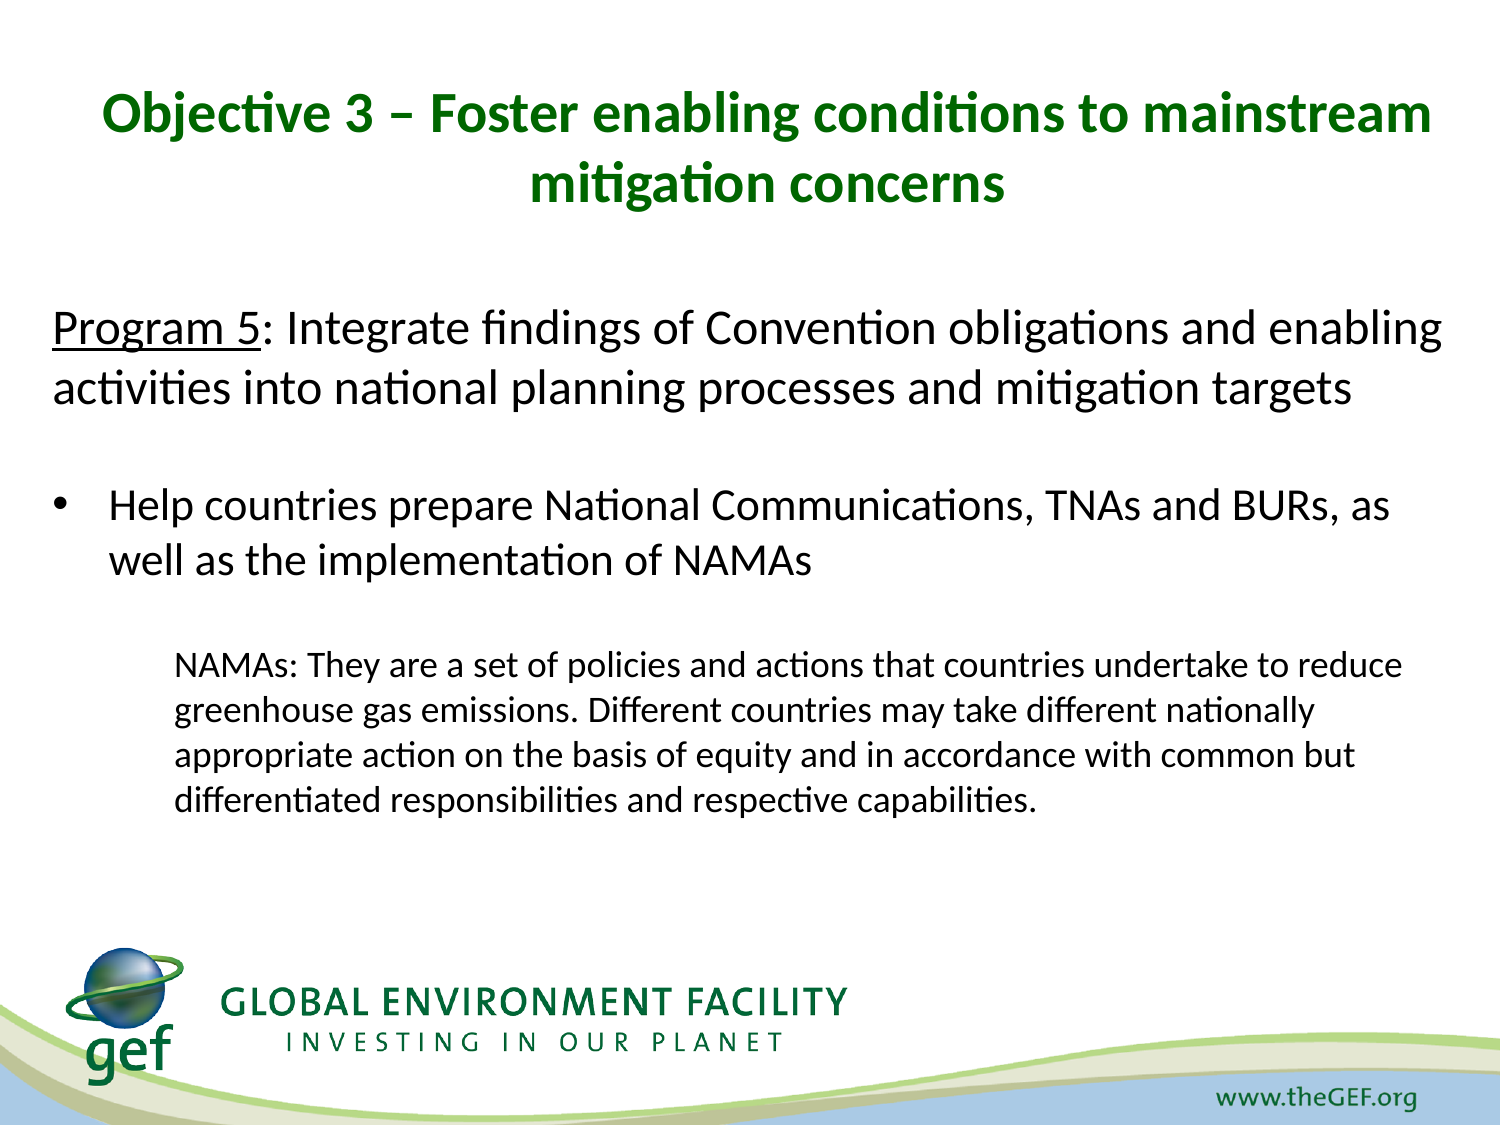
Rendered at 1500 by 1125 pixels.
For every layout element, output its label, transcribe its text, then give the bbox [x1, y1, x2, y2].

picture [0, 920, 1500, 1125]
text_box Program 5: Integrate findings of Convention obligations and enabling activities into national planning processes and mitigation targets Help countries prepare National Communications, TNAs and BURs, as well as the implementation of NAMAs NAMAs: They are a set of policies and actions that countries undertake to reduce greenhouse gas emissions. Different countries may take different nationally appropriate action on the basis of equity and in accordance with common but differentiated responsibilities and respective capabilities. [37, 287, 1475, 828]
title Objective 3 – Foster enabling conditions to mainstream mitigation concerns [34, 24, 1500, 263]
